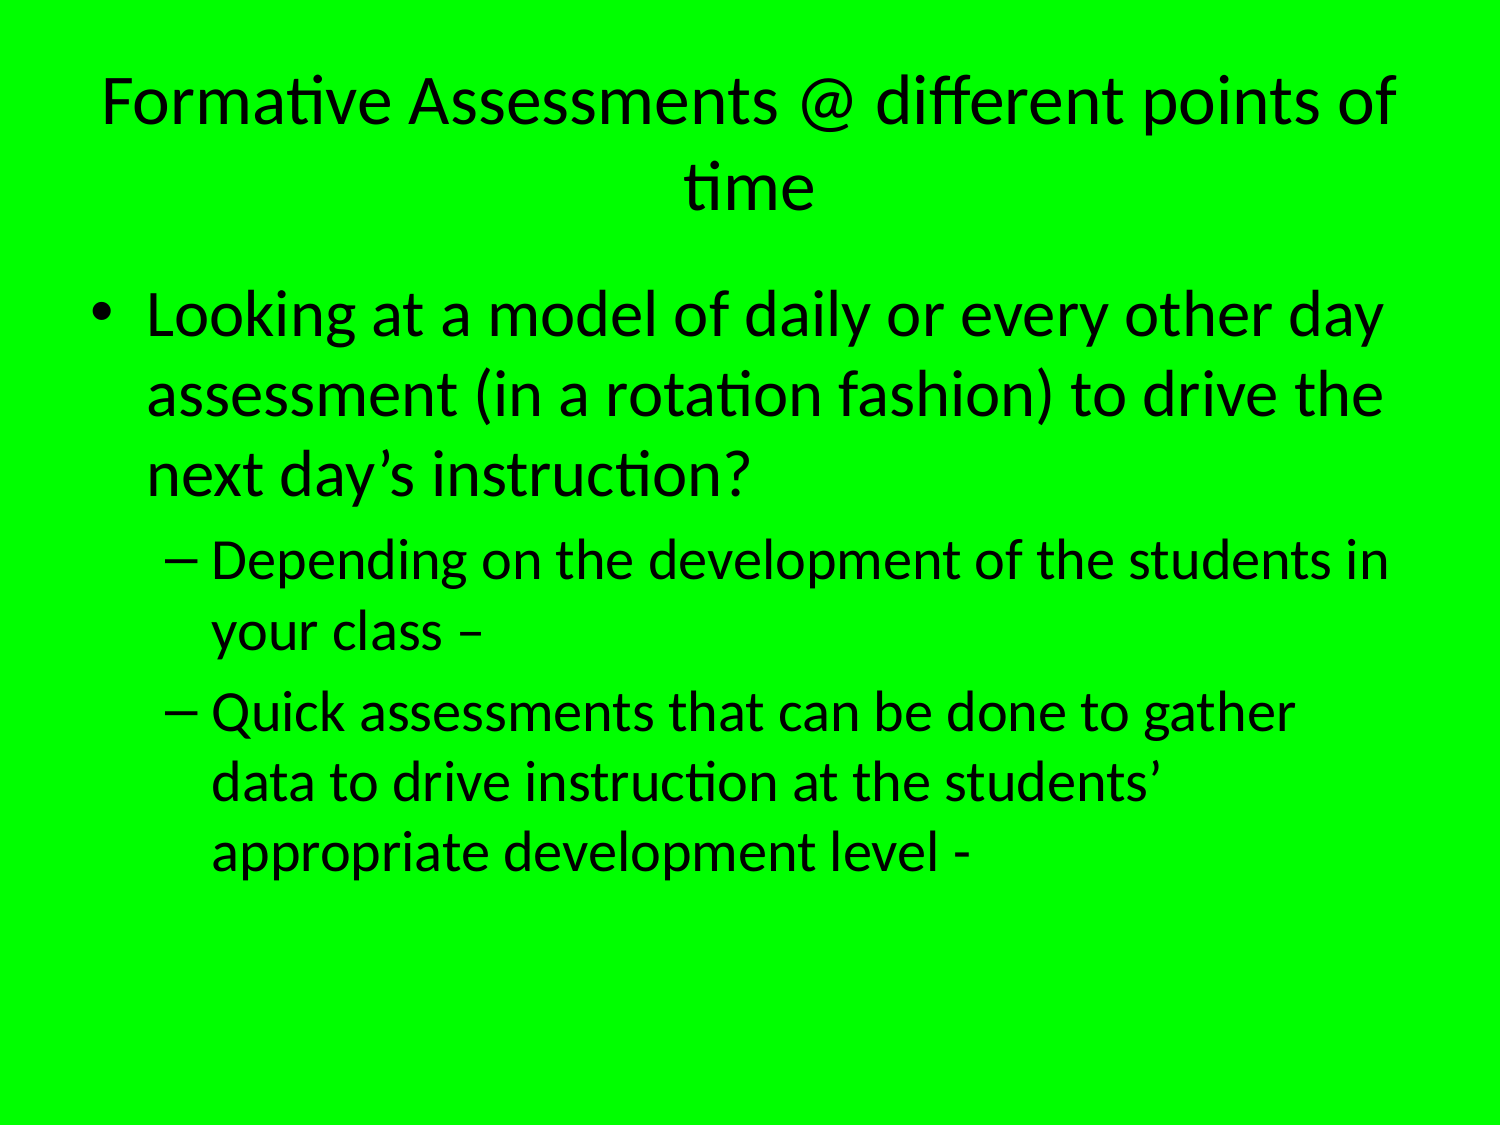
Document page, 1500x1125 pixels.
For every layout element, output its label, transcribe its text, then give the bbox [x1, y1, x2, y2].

title Formative Assessments @ different points of time [75, 45, 1425, 233]
list Looking at a model of daily or every other day assessment (in a rotation fashion) to drive the next day’s instruction? Depending on the development of the students in your class – Quick assessments that can be done to gather data to drive instruction at the students’ appropriate development level - [75, 262, 1425, 1005]
